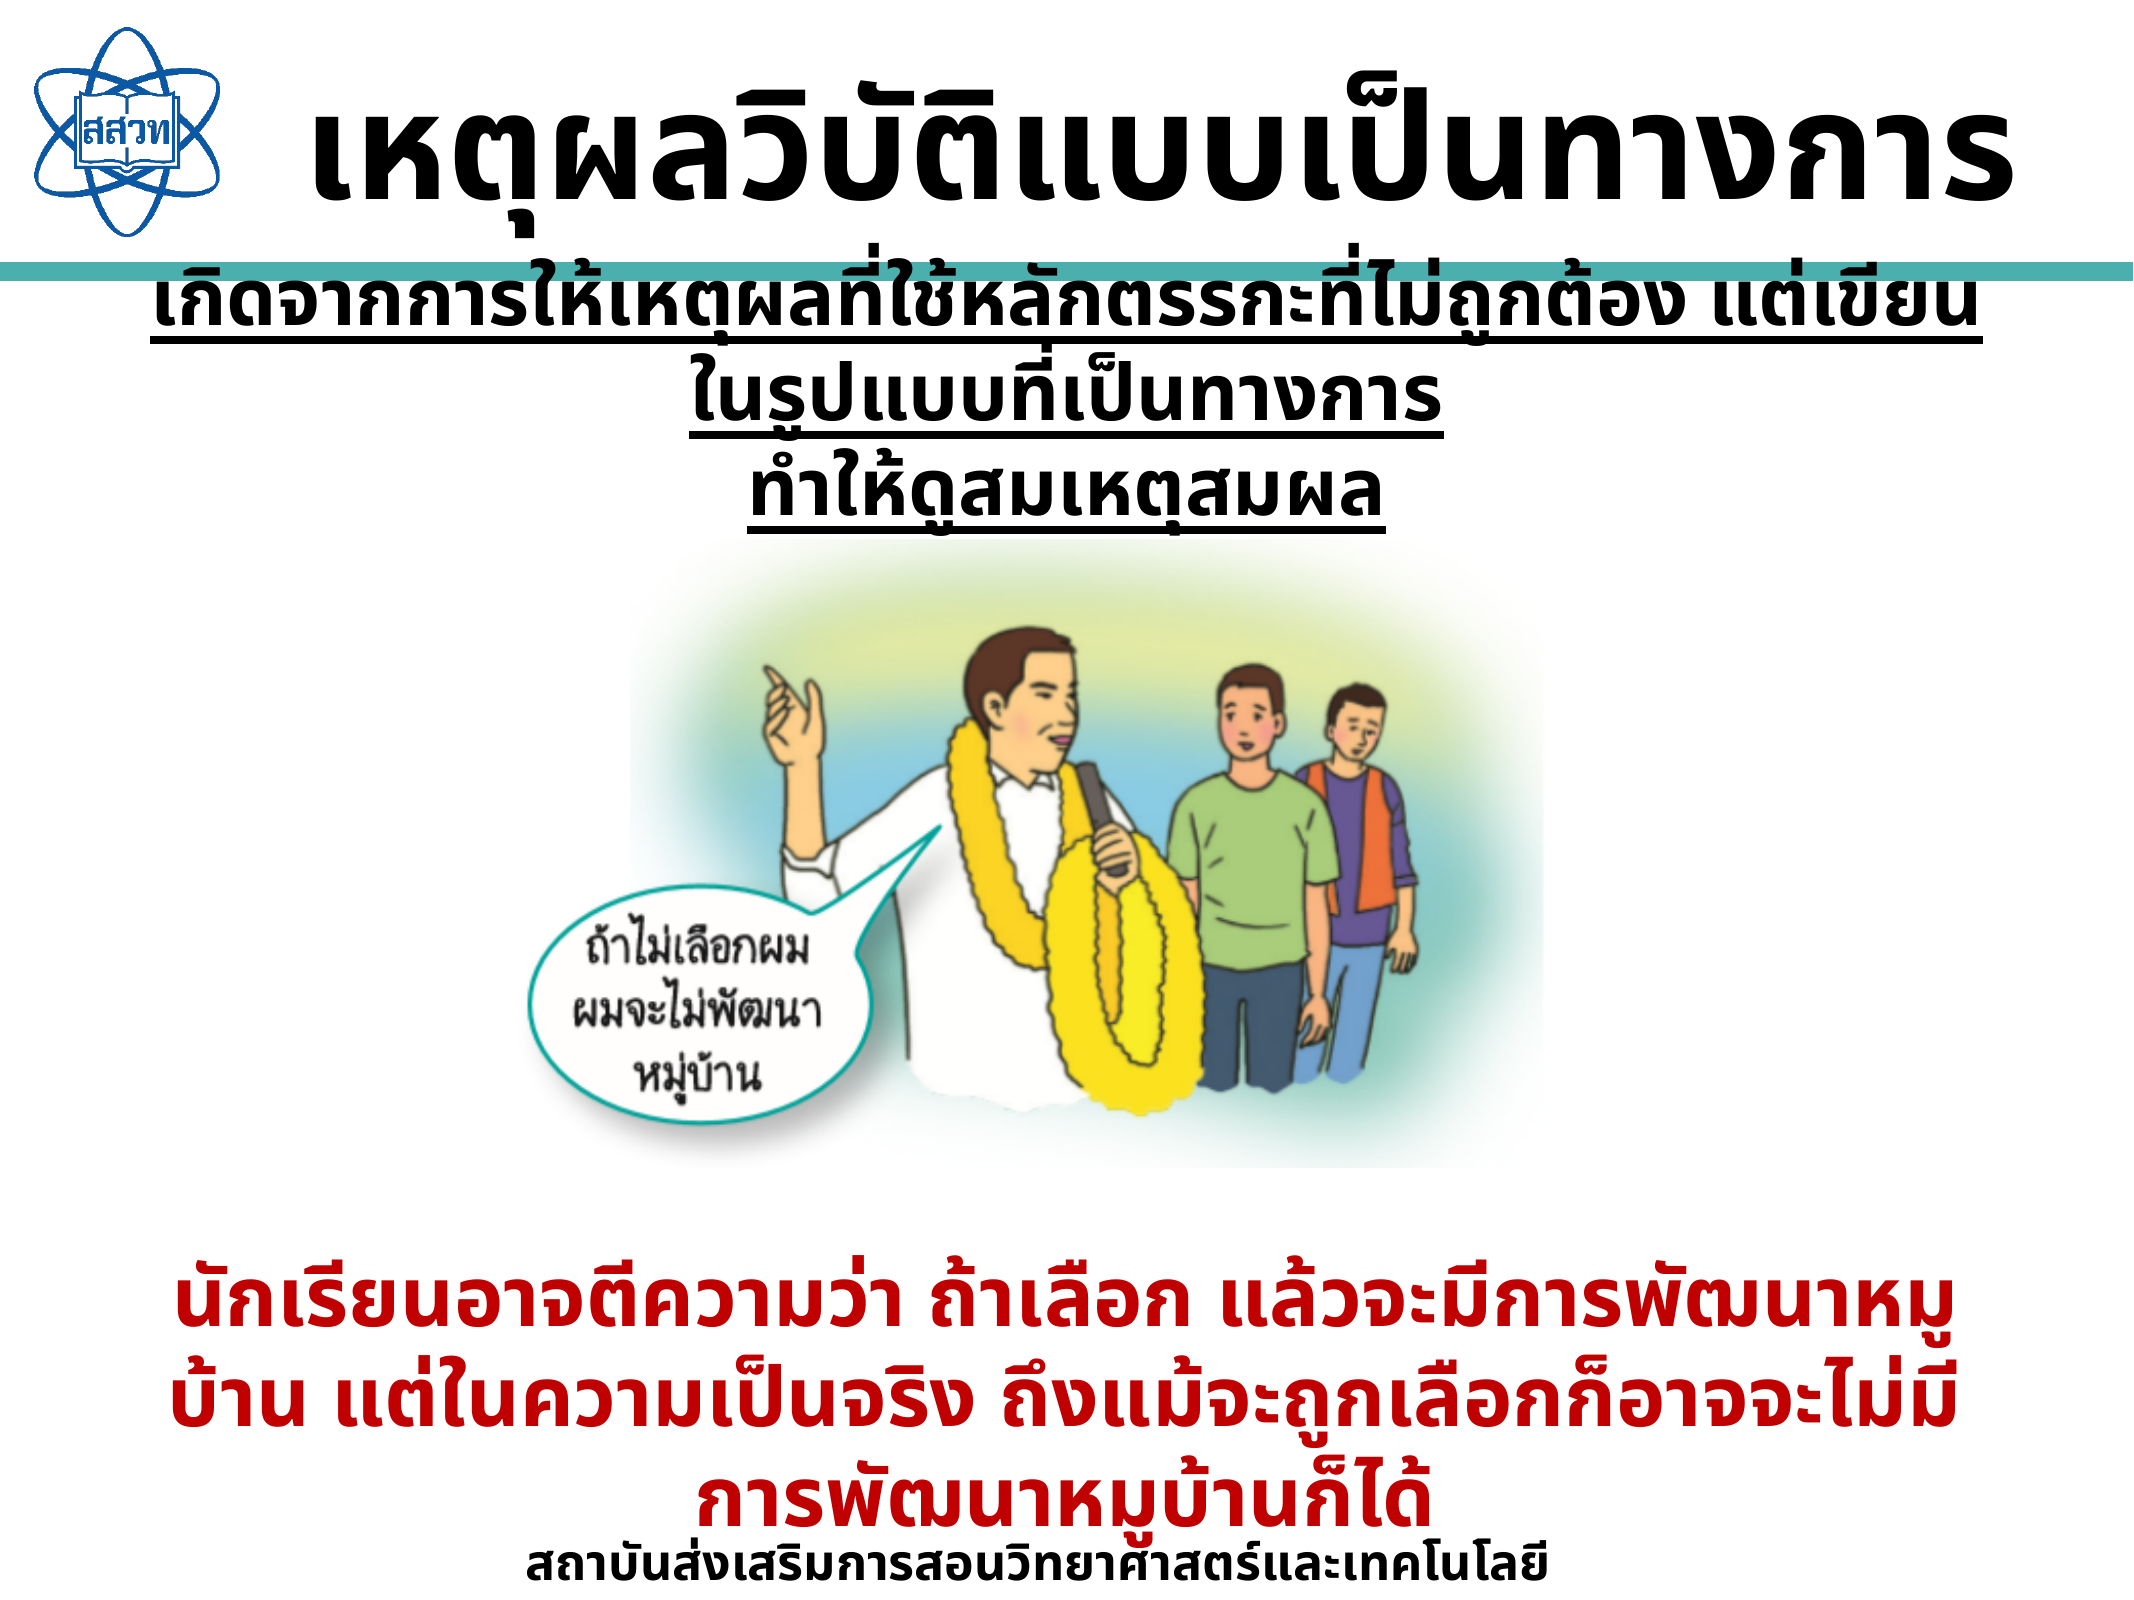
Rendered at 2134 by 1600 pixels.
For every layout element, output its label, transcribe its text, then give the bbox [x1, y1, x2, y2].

picture [33, 27, 220, 237]
text_box เหตุผลวิบัติแบบเป็นทางการ [259, 41, 2063, 238]
text_box สถาบันส่งเสริมการสอนวิทยาศาสตร์และเทคโนโลยี [74, 1522, 2002, 1589]
text_box เกิดจากการให้เหตุผลที่ใช้หลักตรรกะที่ไม่ถูกต้อง แต่เขียนในรูปแบบที่เป็นทางการ ทำให้ดูสมเหตุสมผล [114, 238, 2019, 269]
text_box เกิดจากการให้เหตุผลที่ใช้หลักตรรกะที่ไม่ถูกต้อง แต่เขียนในรูปแบบที่เป็นทางการ ทำให้ดูสมเหตุสมผล [114, 274, 2019, 540]
text_box นักเรียนอาจตีความว่า ถ้าเลือก แล้วจะมีการพัฒนาหมูบ้าน แต่ในความเป็นจริง ถึงแม้จะถูกเลือกก็อาจจะไม่มีการพัฒนาหมูบ้านก็ได้ [113, 1235, 2018, 1552]
picture [515, 538, 1546, 1168]
